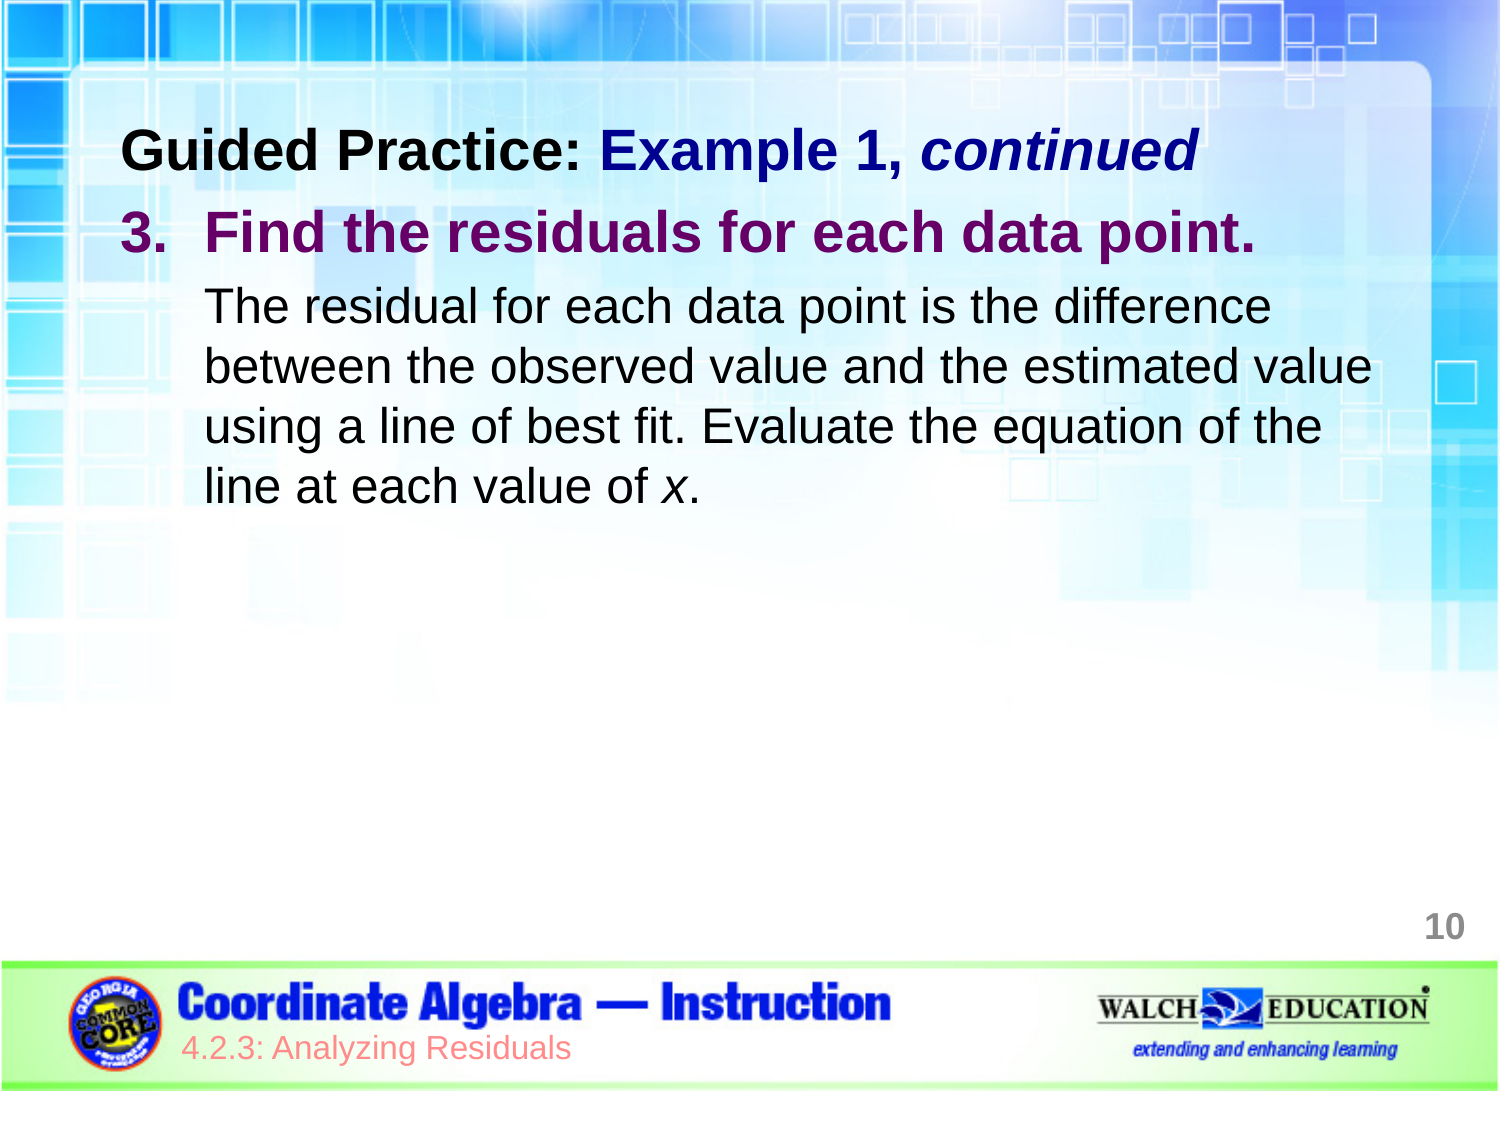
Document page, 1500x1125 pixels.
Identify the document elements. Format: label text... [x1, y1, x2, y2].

picture [1, 0, 1500, 1091]
subtitle Guided Practice: Example 1, continued Find the residuals for each data point. The residual for each data point is the difference between the observed value and the estimated value using a line of best fit. Evaluate the equation of the line at each value of x. [105, 105, 1412, 925]
slide_number 10 [1361, 901, 1481, 949]
footer 4.2.3: Analyzing Residuals [166, 1024, 1080, 1069]
